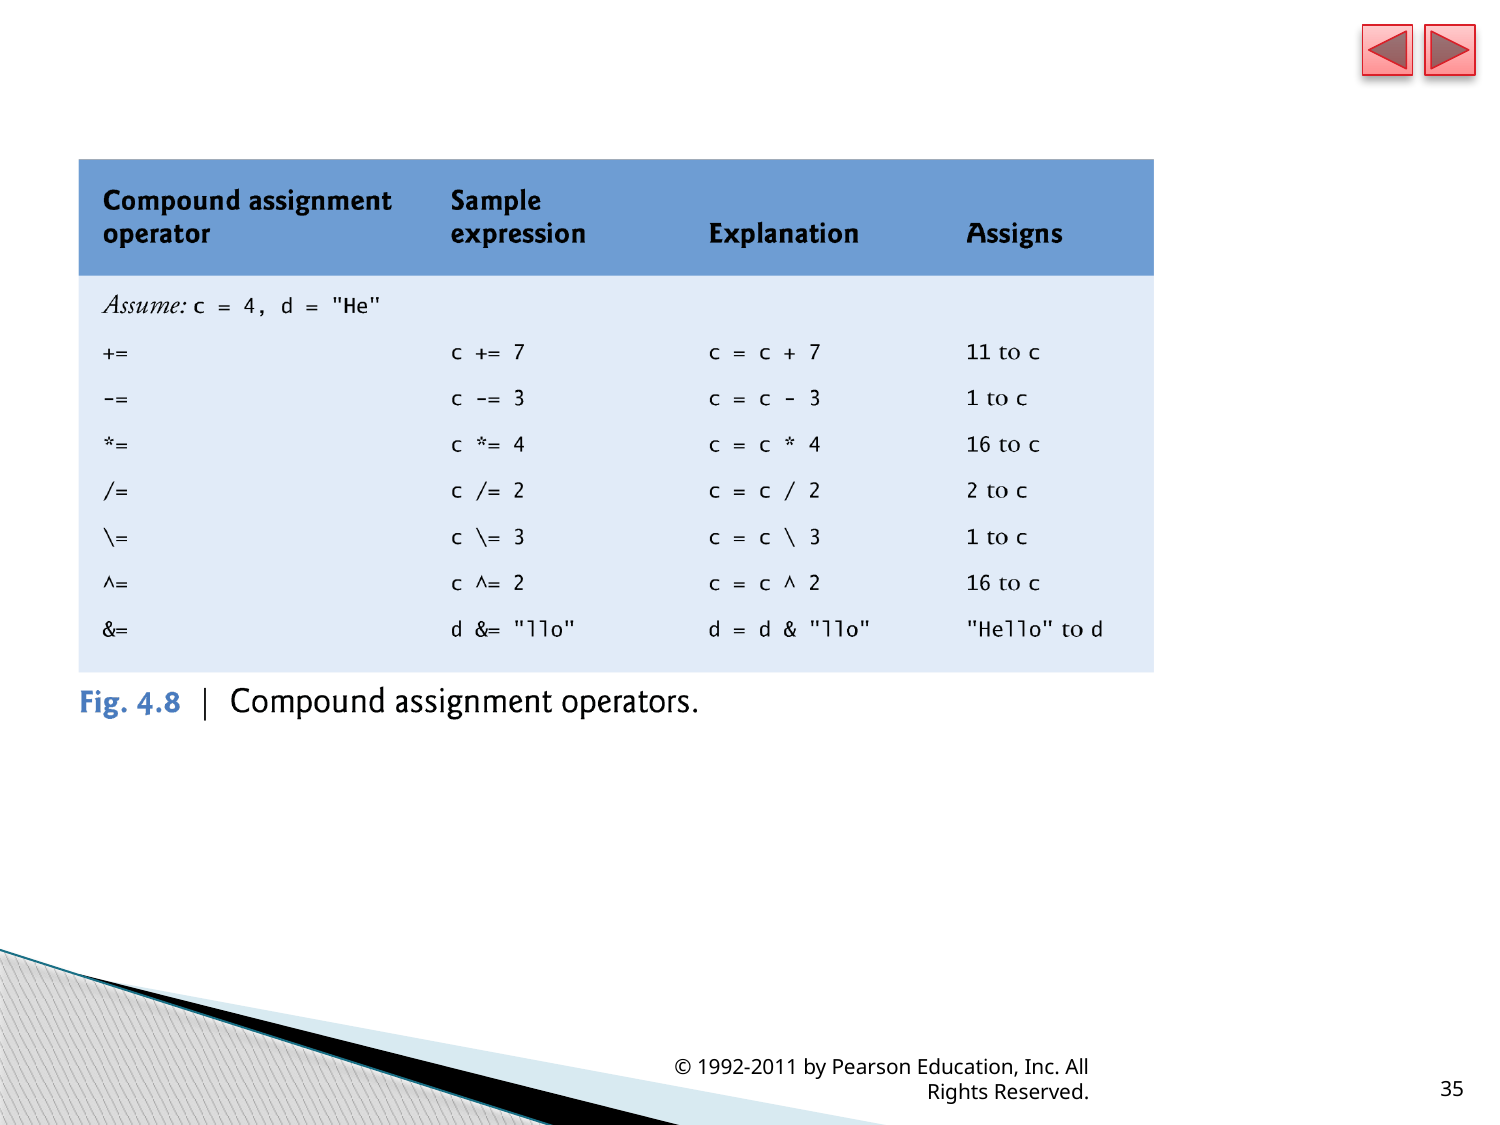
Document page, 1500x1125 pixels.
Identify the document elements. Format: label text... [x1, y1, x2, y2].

picture [0, 106, 1500, 1018]
slide_number 35 [1418, 1051, 1479, 1112]
footer © 1992-2011 by Pearson Education, Inc. All Rights Reserved. [650, 1051, 1105, 1112]
